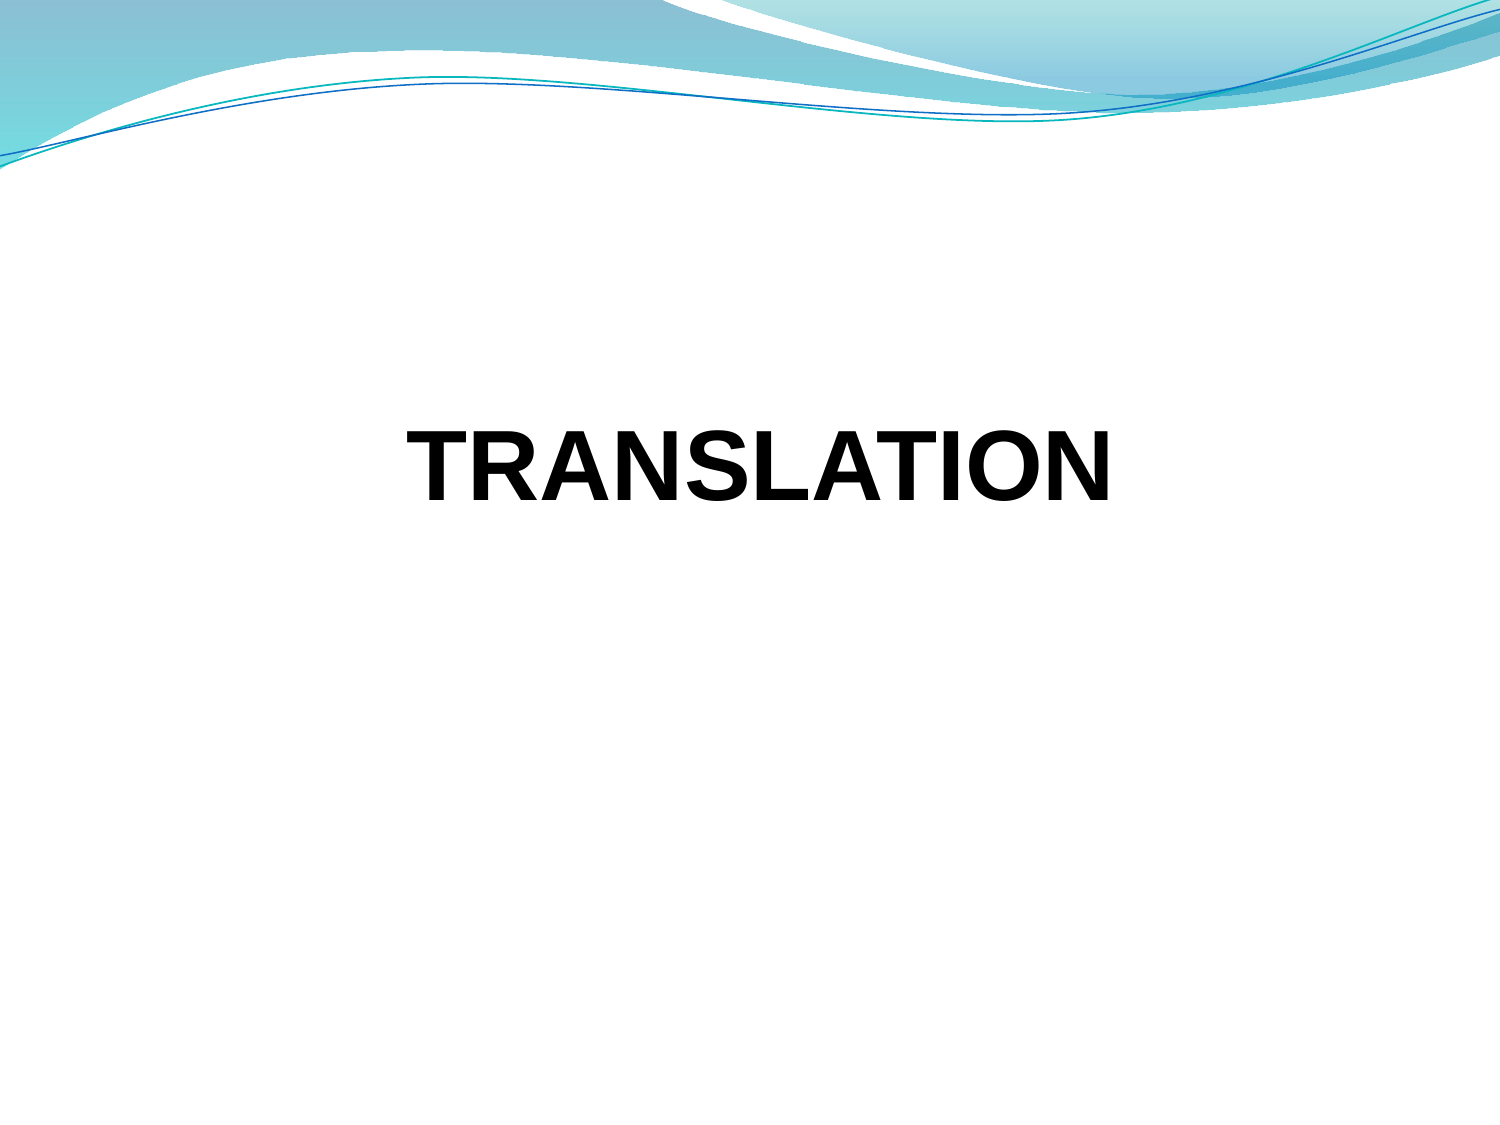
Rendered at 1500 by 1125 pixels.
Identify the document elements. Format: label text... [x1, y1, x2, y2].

title TRANSLATION [137, 399, 1388, 688]
